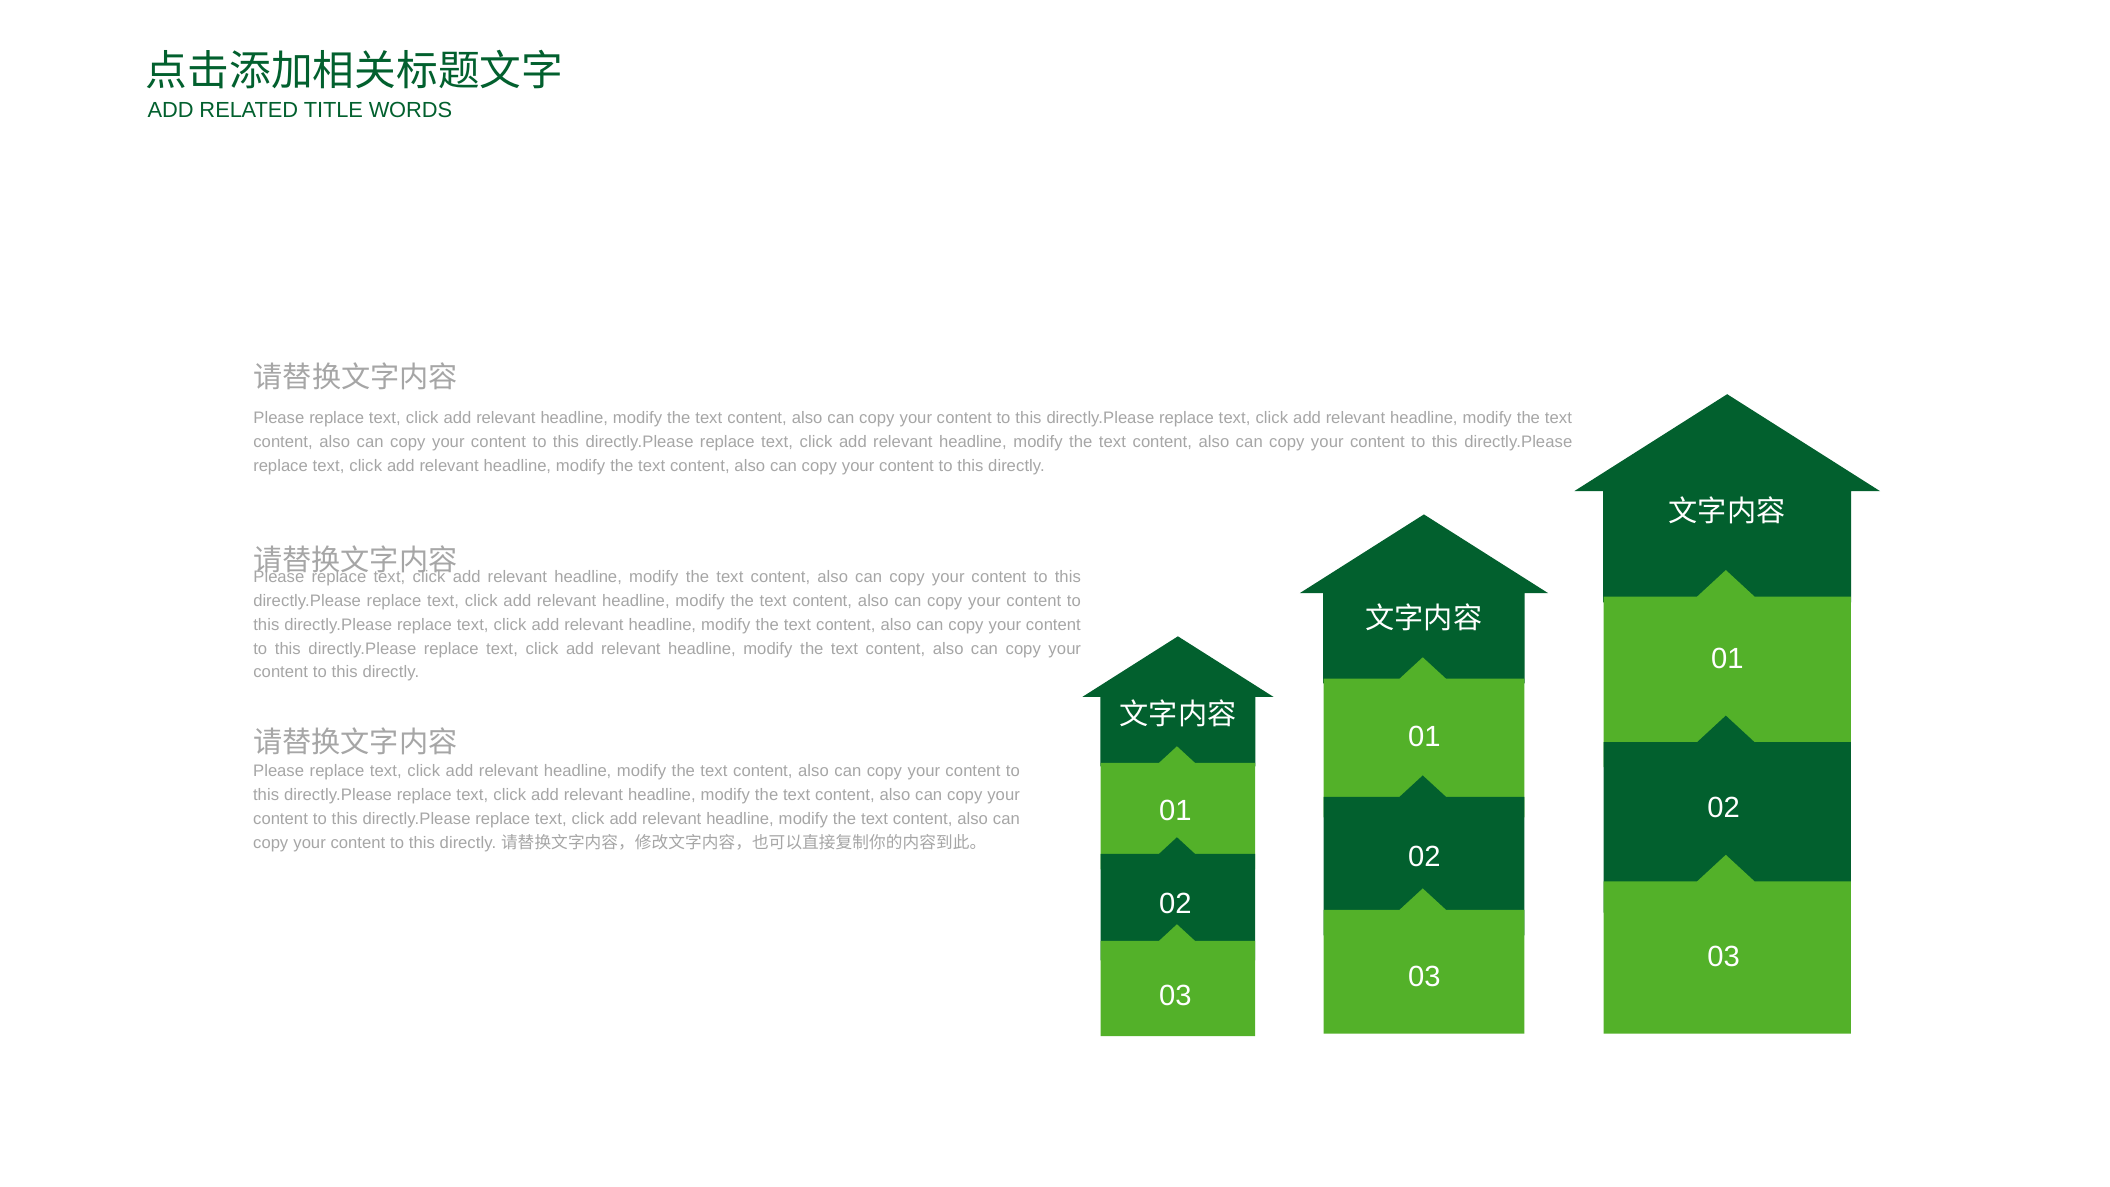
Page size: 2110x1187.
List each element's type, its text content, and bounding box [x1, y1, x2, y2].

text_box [1299, 514, 1549, 1034]
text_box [1574, 394, 1880, 1034]
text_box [253, 535, 1083, 683]
text_box 点击添加相关标题文字 [145, 43, 564, 95]
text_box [253, 353, 1575, 476]
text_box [1082, 636, 1274, 1036]
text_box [253, 717, 1022, 852]
text_box ADD RELATED TITLE WORDS [147, 96, 453, 123]
